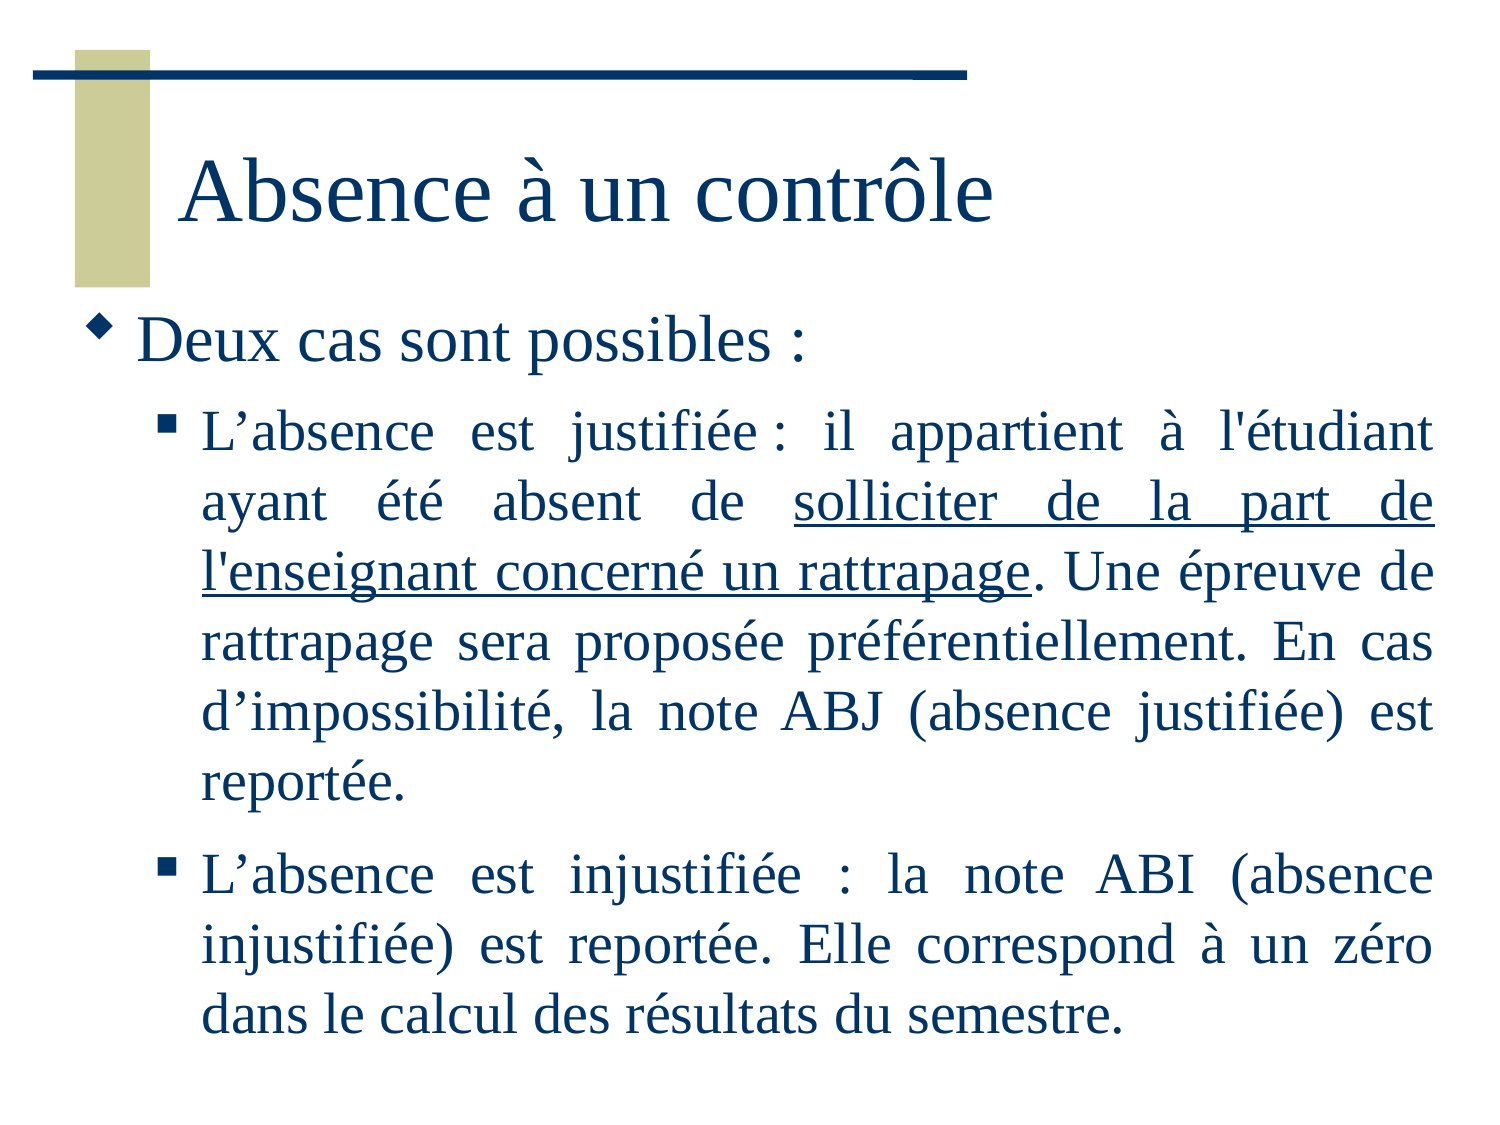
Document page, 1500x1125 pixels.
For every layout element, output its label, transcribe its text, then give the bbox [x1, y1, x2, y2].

title Absence à un contrôle [162, 99, 1450, 287]
list Deux cas sont possibles : L’absence est justifiée : il appartient à l'étudiant ayant été absent de solliciter de la part de l'enseignant concerné un rattrapage. Une épreuve de rattrapage sera proposée préférentiellement. En cas d’impossibilité, la note ABJ (absence justifiée) est reportée. L’absence est injustifiée : la note ABI (absence injustifiée) est reportée. Elle correspond à un zéro dans le calcul des résultats du semestre. [64, 287, 1450, 1071]
